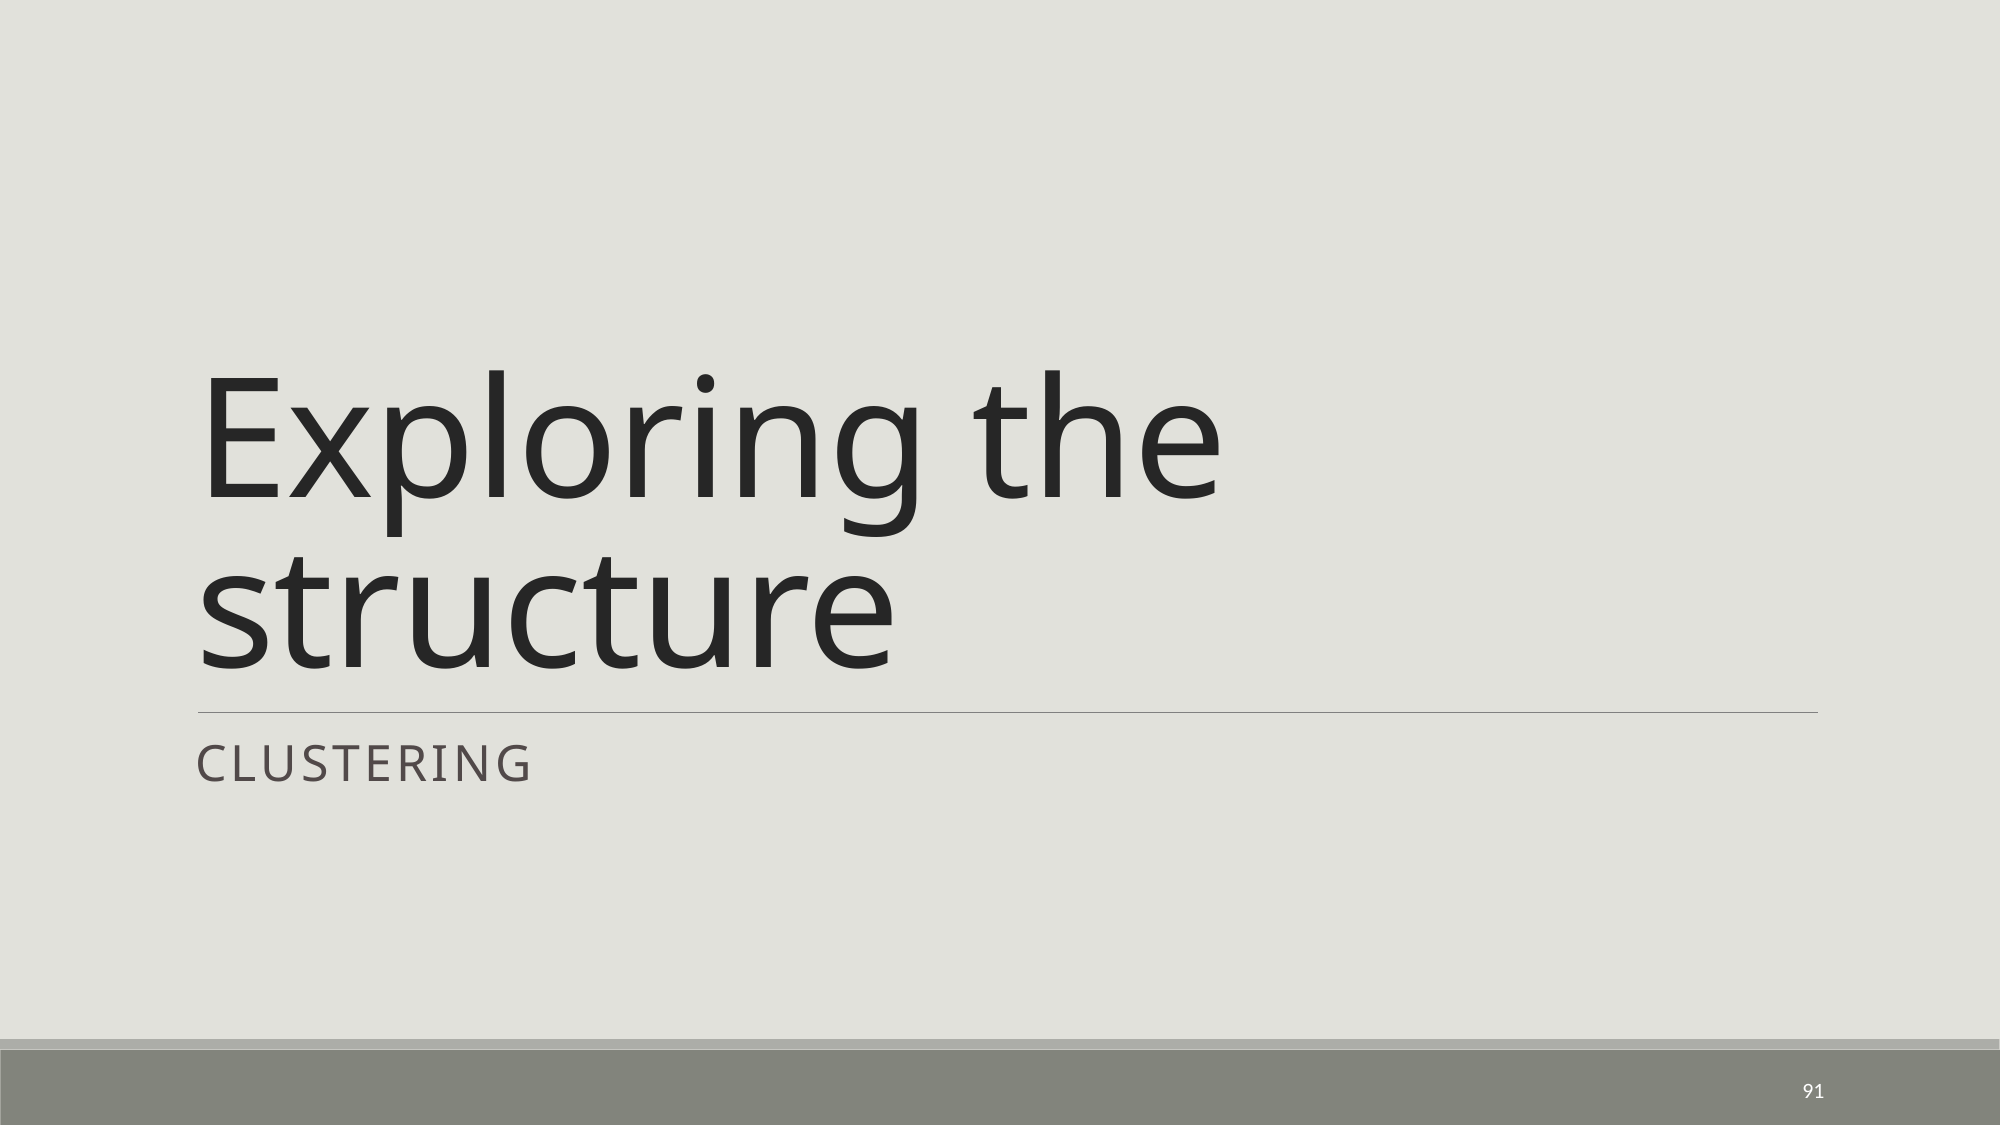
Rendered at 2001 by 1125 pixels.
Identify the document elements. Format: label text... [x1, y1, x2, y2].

title Exploring the structure [180, 124, 1830, 710]
slide_number 91 [1624, 1059, 1840, 1120]
list clustering [180, 730, 1830, 918]
